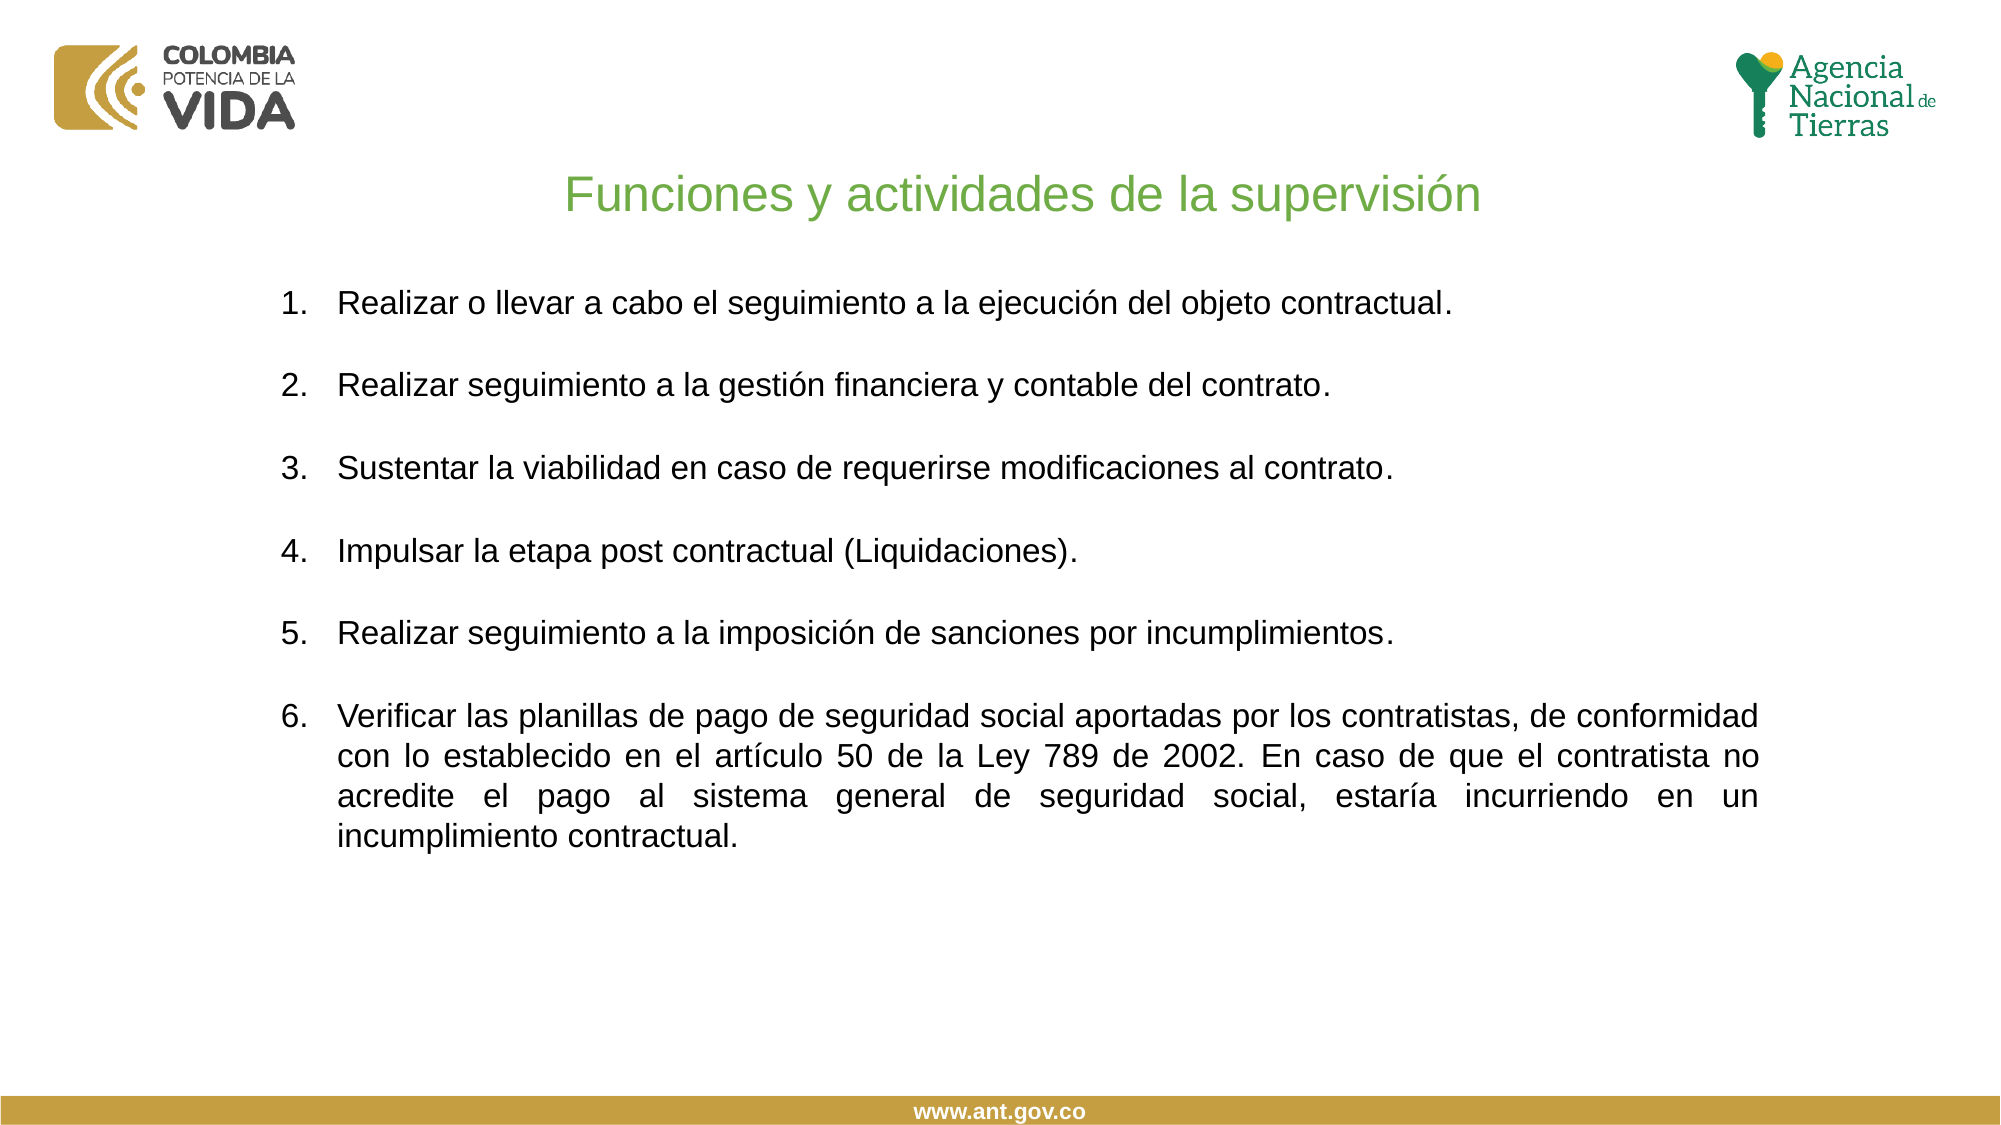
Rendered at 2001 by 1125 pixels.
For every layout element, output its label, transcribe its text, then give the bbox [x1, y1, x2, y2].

picture [0, 0, 2000, 1125]
text_box Realizar o llevar a cabo el seguimiento a la ejecución del objeto contractual​. Realizar seguimiento a la gestión financiera y contable del contrato​. Sustentar la viabilidad en caso de requerirse modificaciones al contrato​. Impulsar la etapa post contractual (Liquidaciones)​. Realizar seguimiento a la imposición de sanciones por incumplimientos​. Verificar las planillas de pago de seguridad social aportadas por los contratistas, de conformidad con lo establecido en el artículo 50 de la Ley 789 de 2002. ​En caso de que el contratista no acredite el pago al sistema general de seguridad social, estaría incurriendo en un incumplimiento contractual. [279, 279, 1762, 854]
text_box Funciones y actividades de la supervisión​ [429, 159, 1616, 221]
text_box www.ant.gov.co [898, 1089, 1102, 1125]
